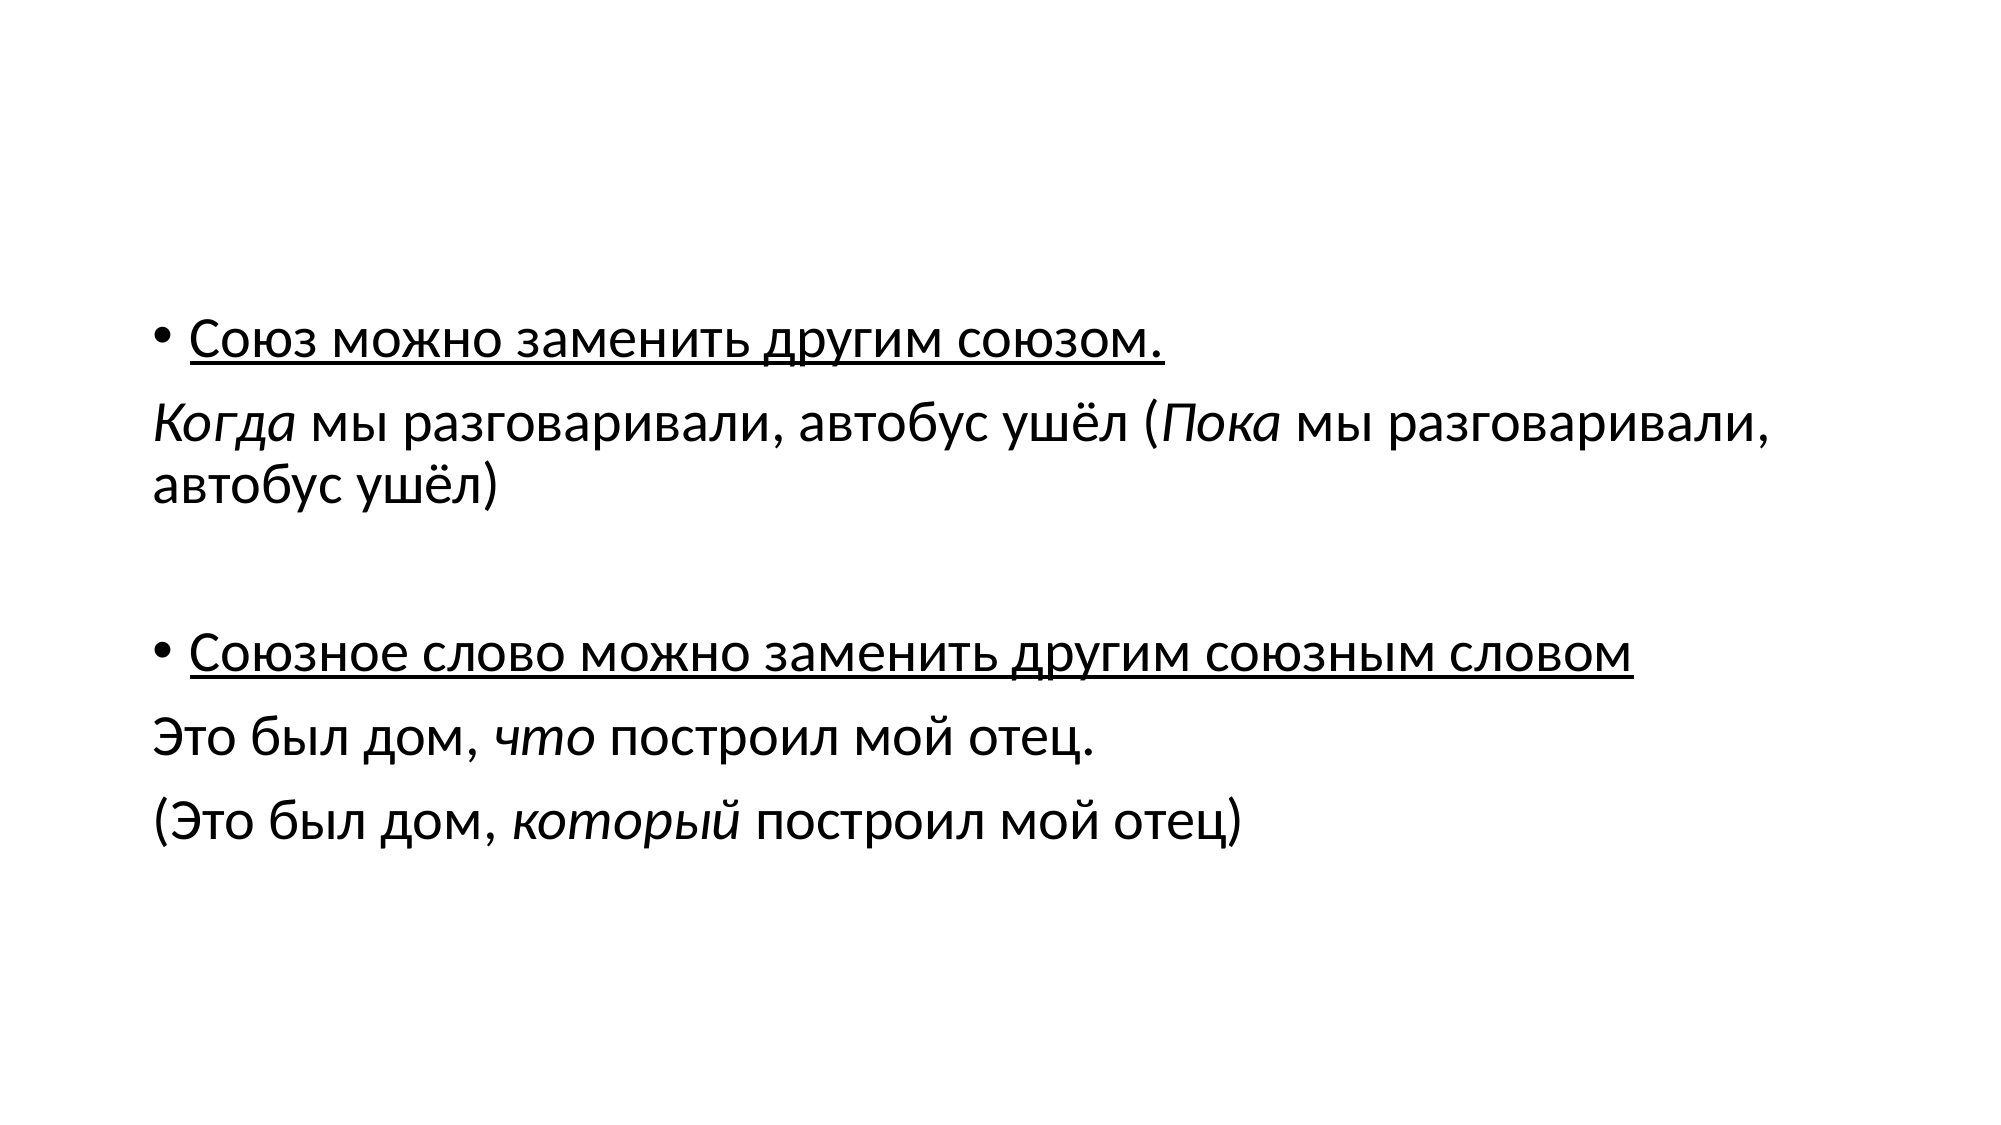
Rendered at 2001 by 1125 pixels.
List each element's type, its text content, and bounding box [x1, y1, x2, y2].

list Союз можно заменить другим союзом. Когда мы разговаривали, автобус ушёл (Пока мы разговаривали, автобус ушёл) Союзное слово можно заменить другим союзным словом Это был дом, что построил мой отец. (Это был дом, который построил мой отец) [137, 299, 1863, 1014]
